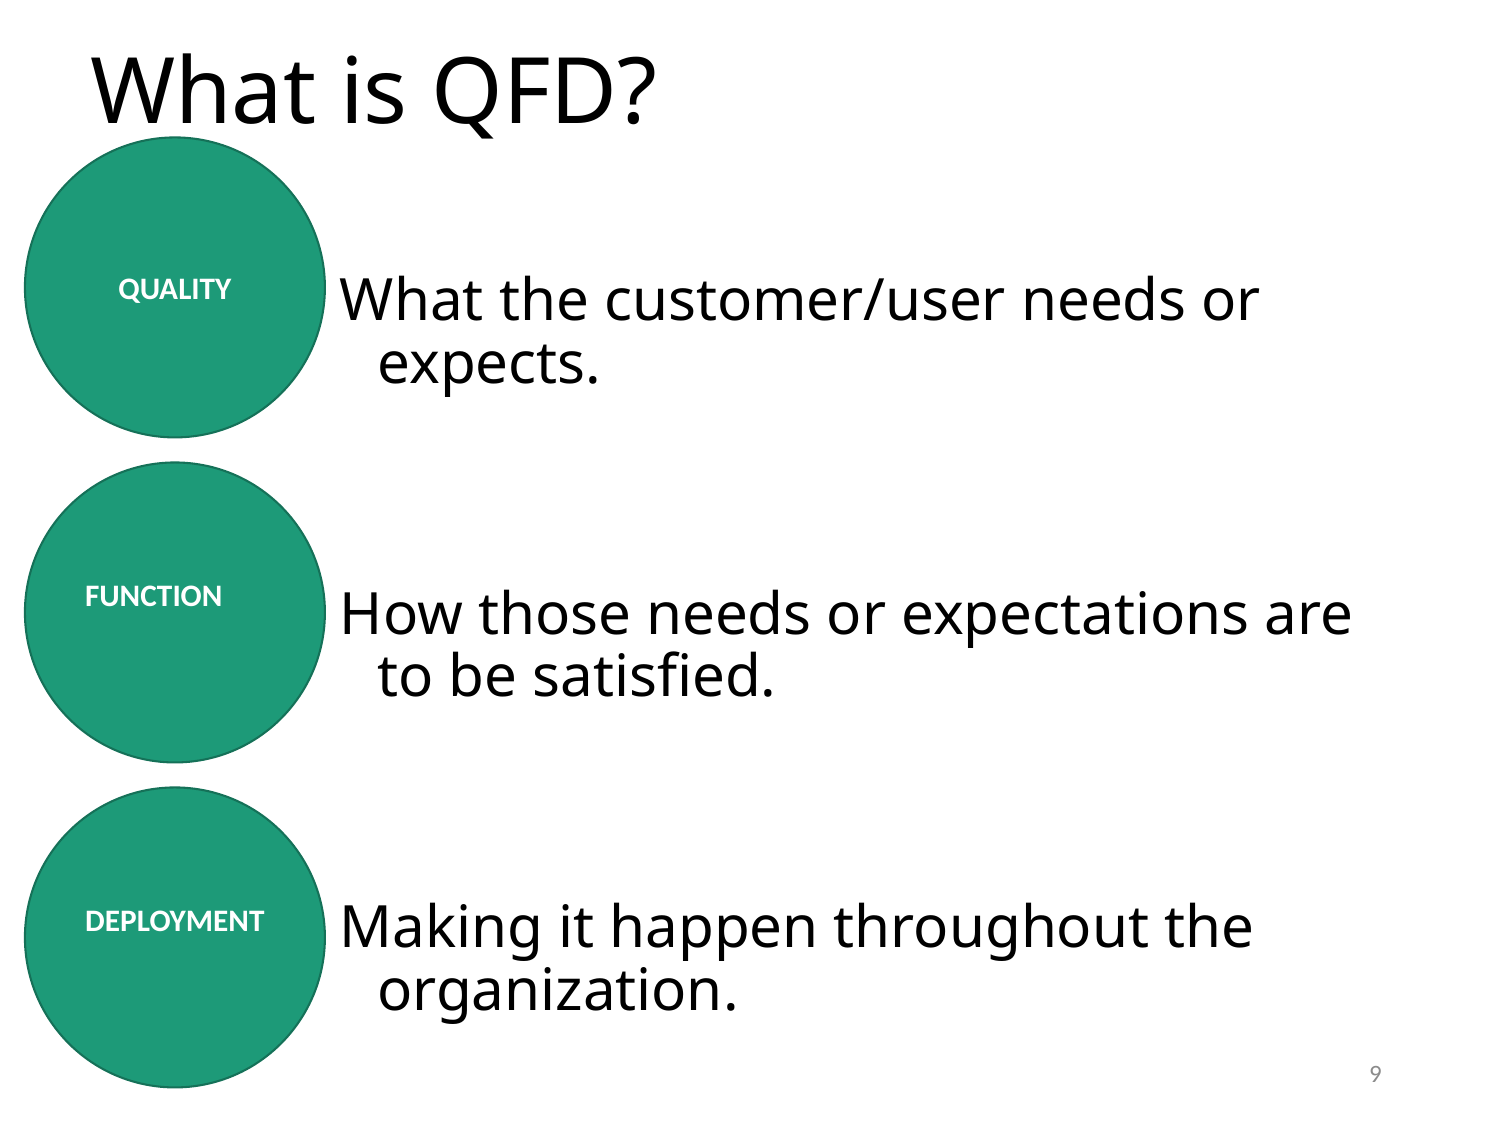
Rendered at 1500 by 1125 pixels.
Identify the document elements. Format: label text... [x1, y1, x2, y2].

text_box FUNCTION [23, 461, 324, 764]
text_box QUALITY [23, 174, 324, 439]
title What is QFD? [75, 0, 1425, 188]
text_box DEPLOYMENT [23, 786, 326, 1089]
list What the customer/user needs or expects. How those needs or expectations are to be satisfied. Making it happen throughout the organization. [324, 262, 1425, 1088]
slide_number 9 [1059, 1042, 1397, 1103]
